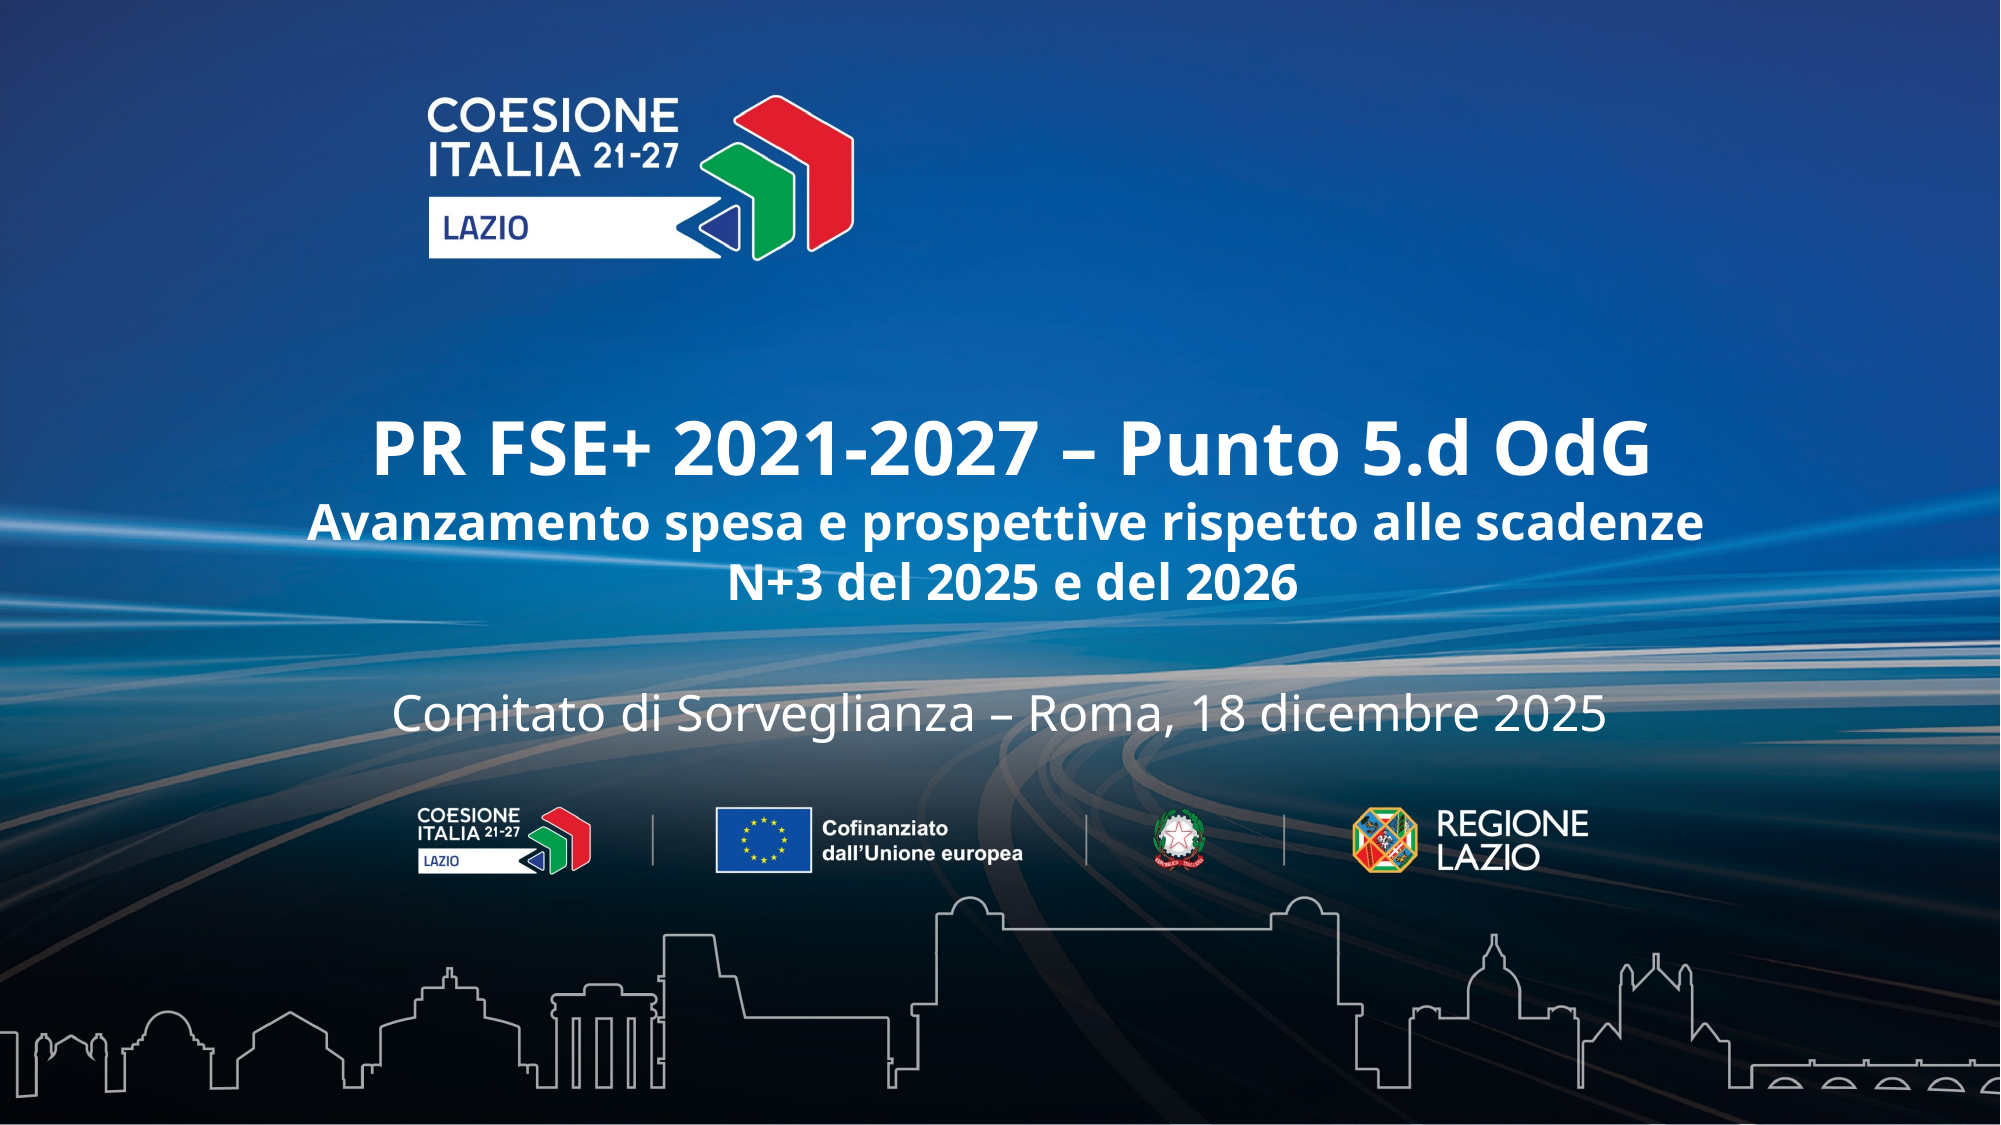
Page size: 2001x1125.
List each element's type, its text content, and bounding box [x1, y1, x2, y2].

text_box PR FSE+ 2021-2027 – Punto 5.d OdG Avanzamento spesa e prospettive rispetto alle scadenze N+3 del 2025 e del 2026 [269, 393, 1757, 554]
picture [0, 749, 2000, 1125]
text_box Comitato di Sorveglianza – Roma, 18 dicembre 2025 [0, 554, 2000, 749]
picture [0, 0, 2000, 554]
